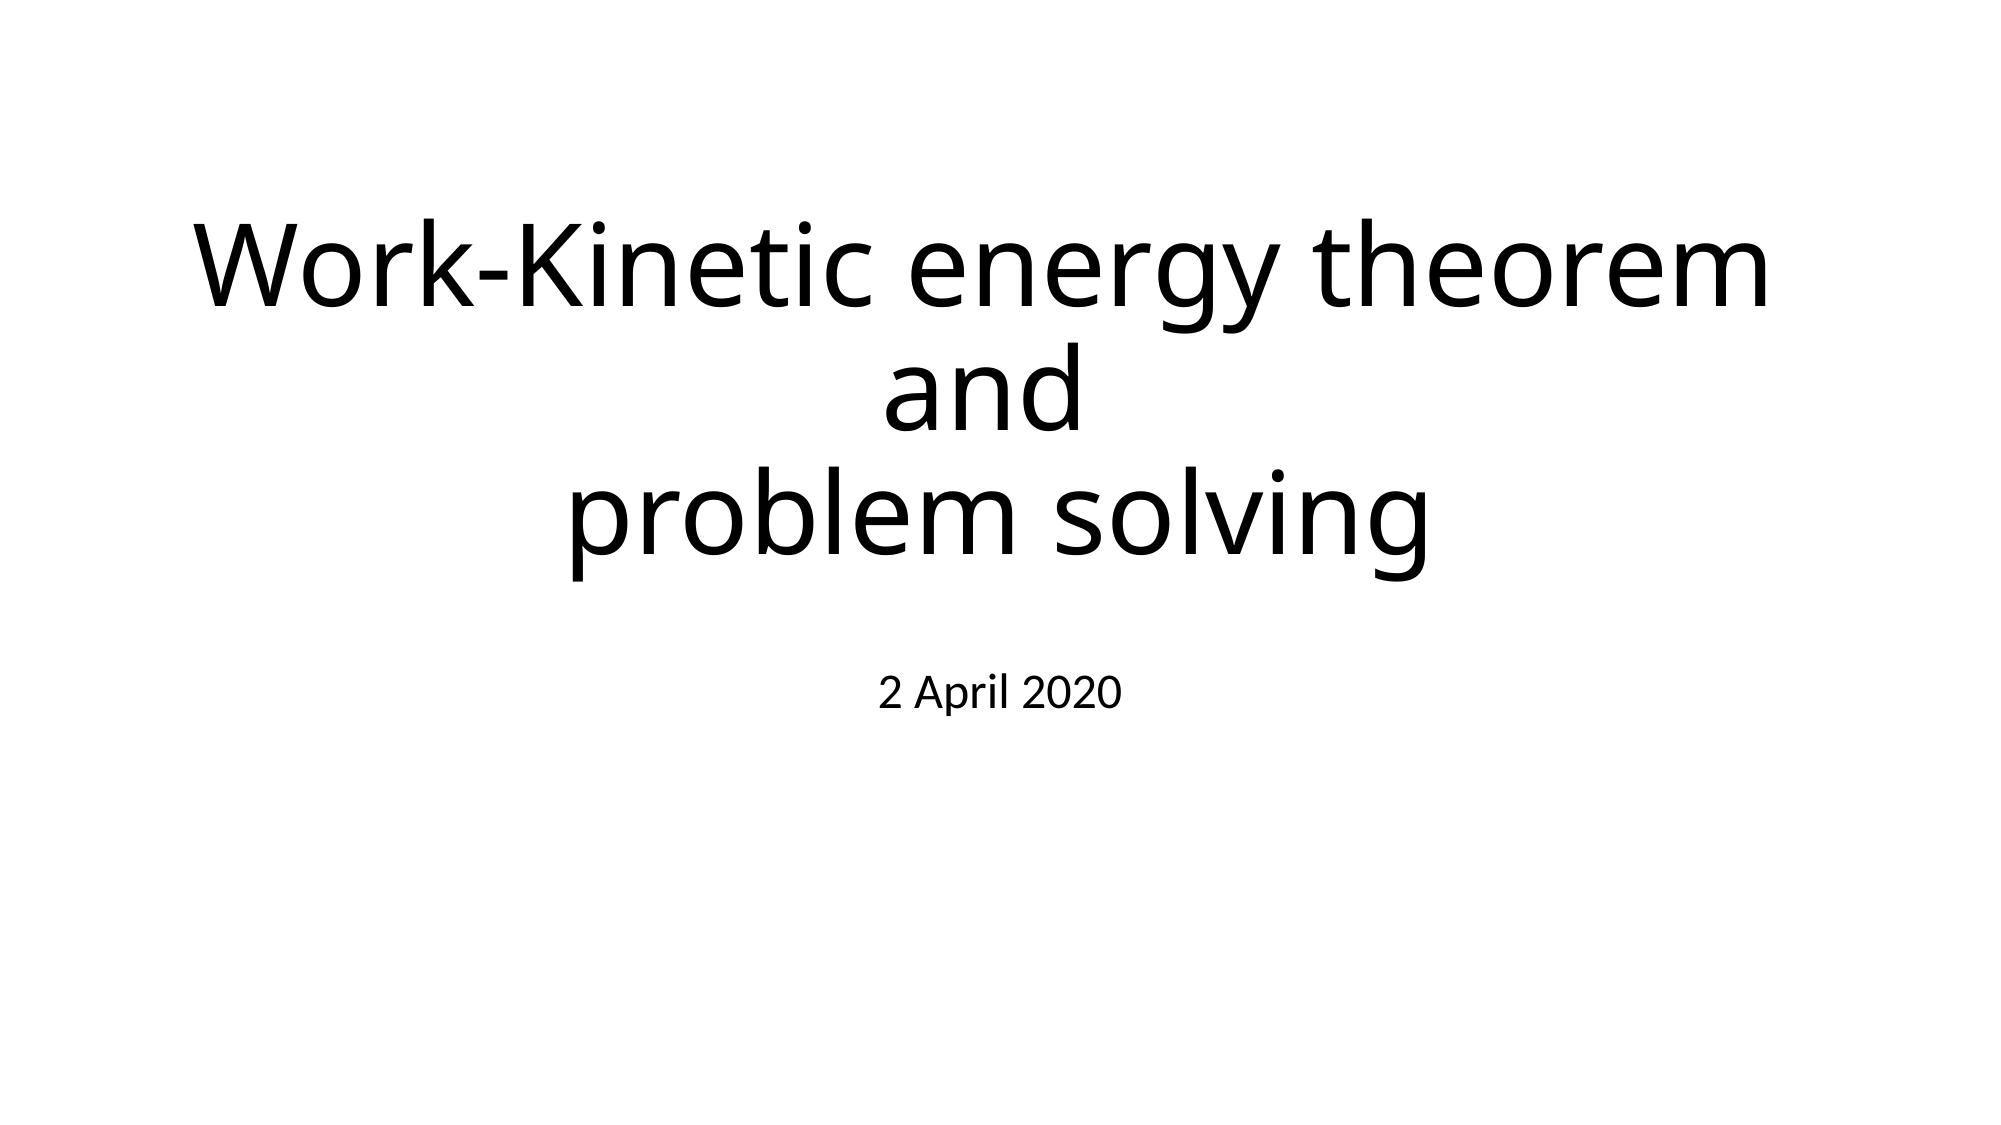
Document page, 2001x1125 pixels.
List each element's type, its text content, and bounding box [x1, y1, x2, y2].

subtitle 2 April 2020 [249, 657, 1750, 930]
title Work-Kinetic energy theorem and problem solving [156, 195, 1844, 588]
